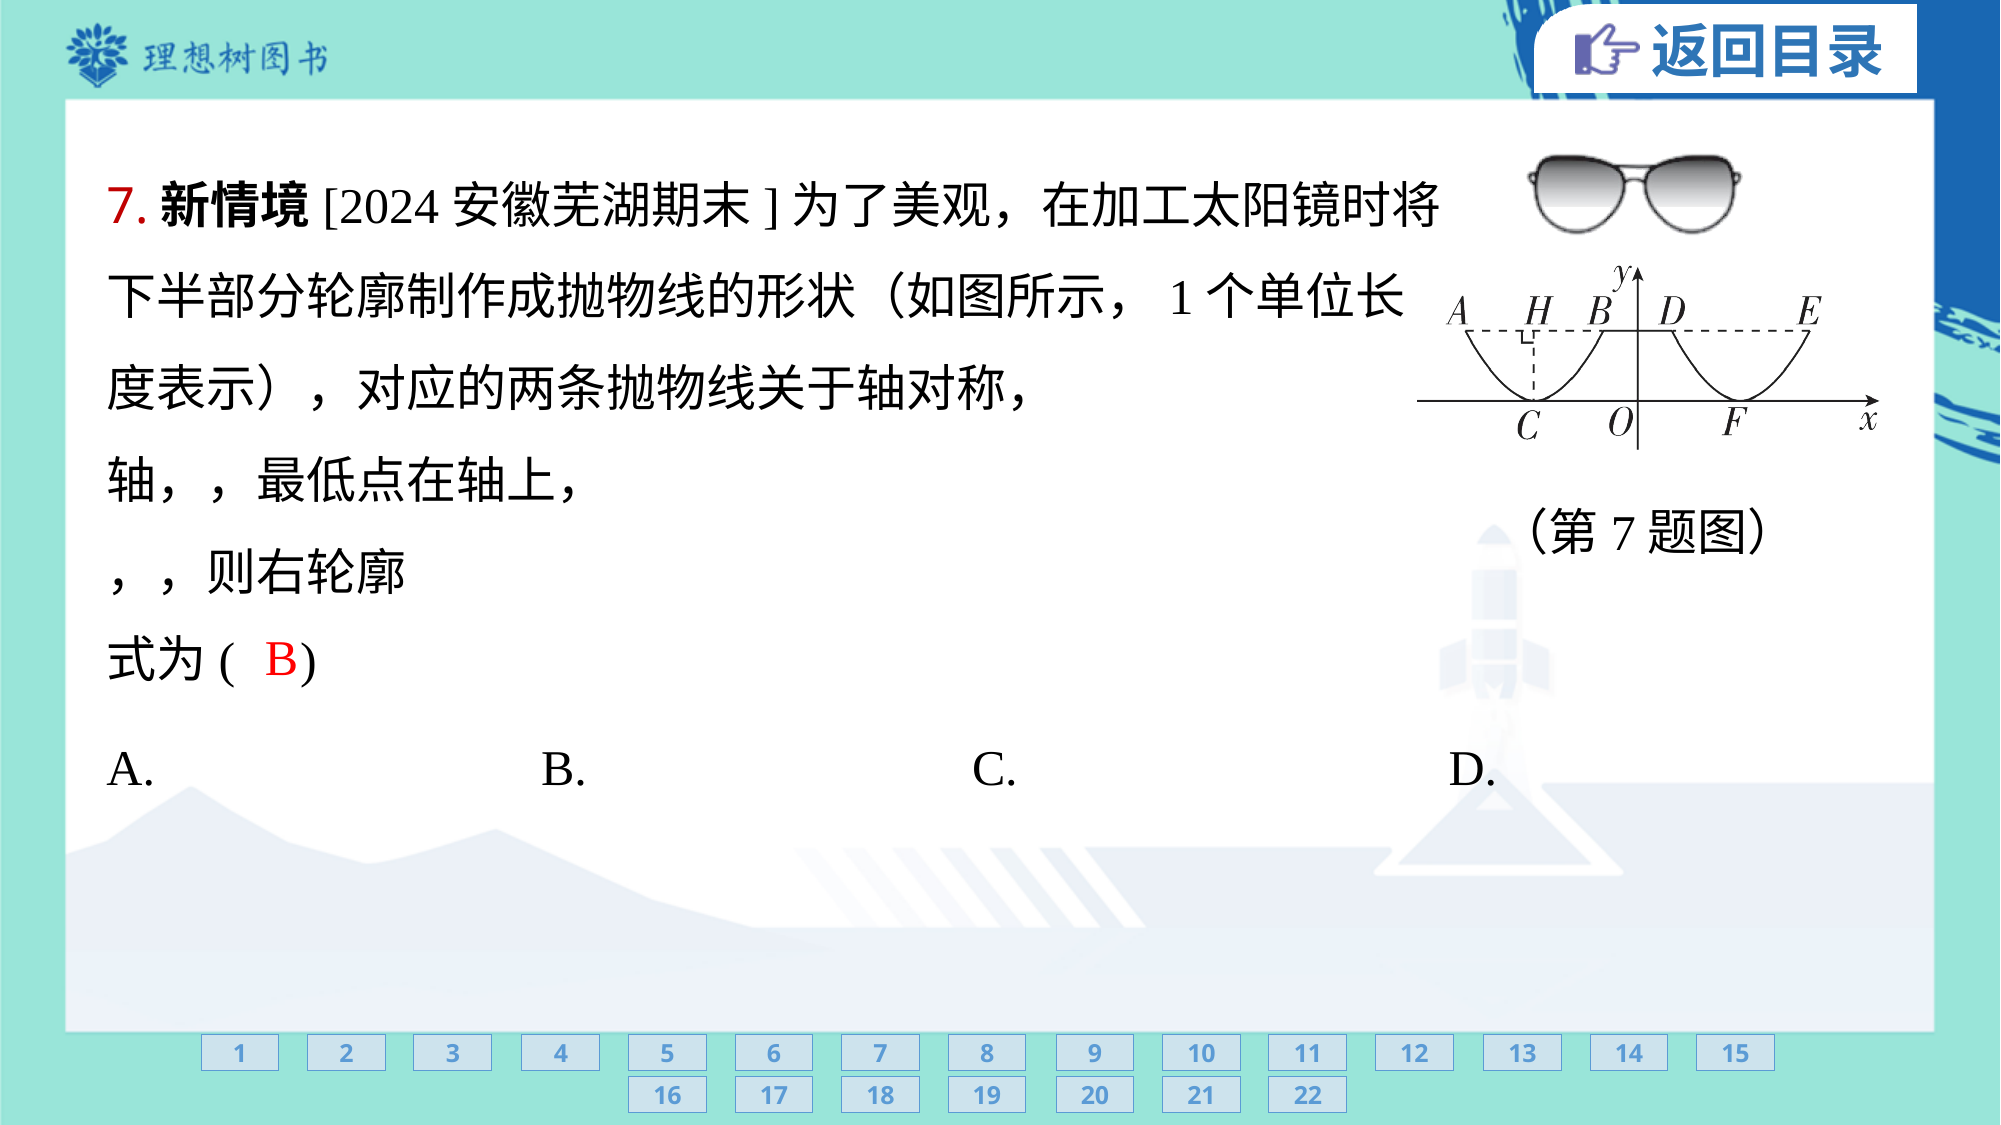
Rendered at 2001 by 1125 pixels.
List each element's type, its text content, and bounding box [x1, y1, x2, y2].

text_box B [246, 598, 317, 677]
picture [0, 0, 2000, 1125]
text_box （第7题图） [1505, 473, 1792, 620]
